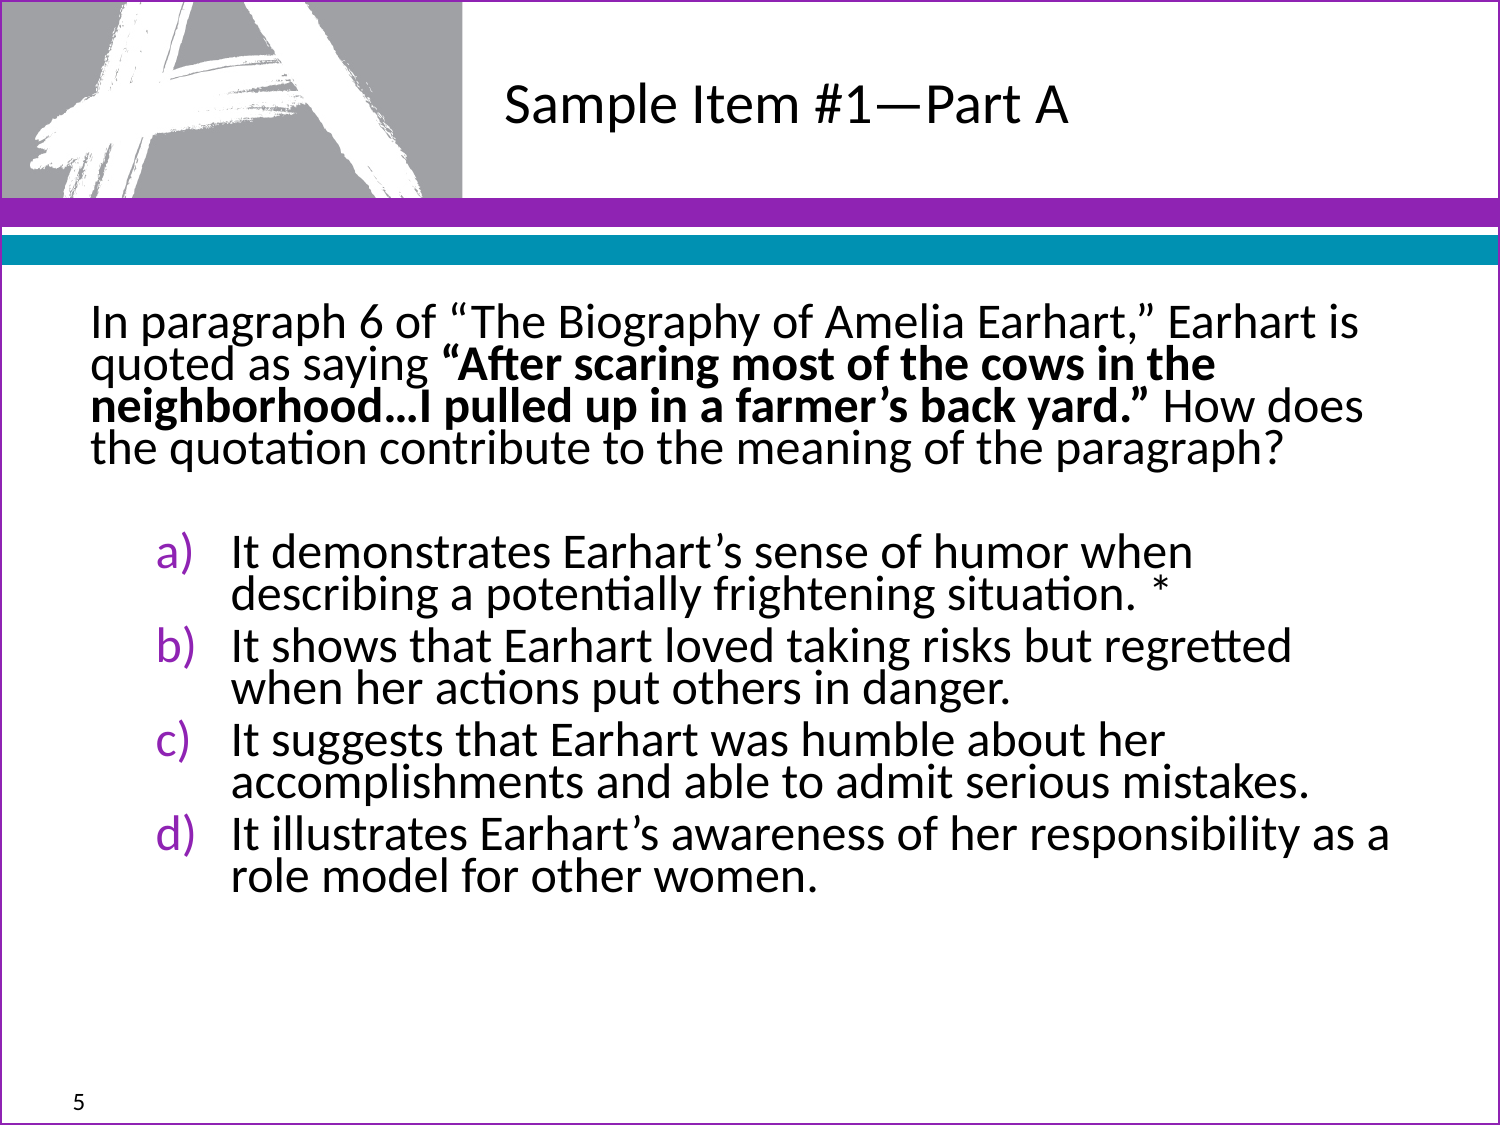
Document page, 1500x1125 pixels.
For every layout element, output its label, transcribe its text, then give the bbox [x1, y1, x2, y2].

title Sample Item #1—Part A [462, 0, 1500, 200]
list In paragraph 6 of “The Biography of Amelia Earhart,” Earhart is quoted as saying “After scaring most of the cows in the neighborhood…I pulled up in a farmer’s back yard.” How does the quotation contribute to the meaning of the paragraph? It demonstrates Earhart’s sense of humor when describing a potentially frightening situation. * It shows that Earhart loved taking risks but regretted when her actions put others in danger. It suggests that Earhart was humble about her accomplishments and able to admit serious mistakes. It illustrates Earhart’s awareness of her responsibility as a role model for other women. [75, 262, 1425, 1075]
slide_number 5 [0, 1077, 100, 1125]
picture [2, 2, 462, 198]
